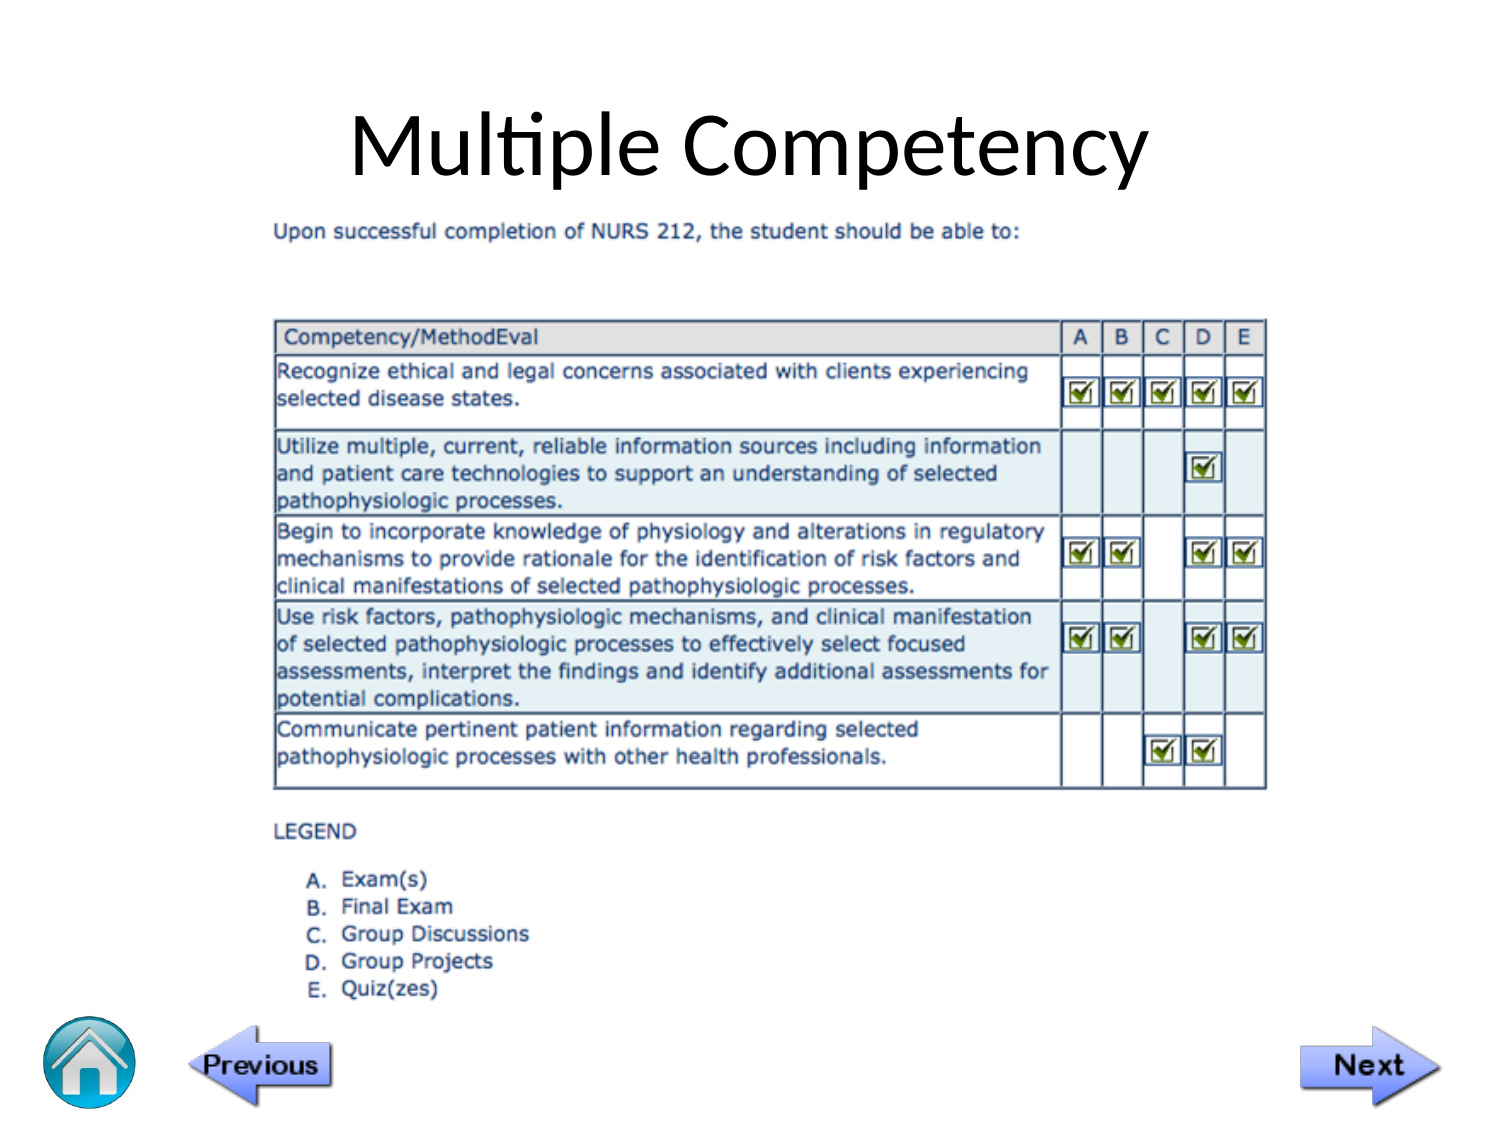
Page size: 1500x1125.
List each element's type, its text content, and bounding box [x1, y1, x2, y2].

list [235, 197, 1326, 1026]
picture [187, 1023, 338, 1113]
picture [37, 1009, 141, 1113]
picture [1299, 1025, 1447, 1113]
title Multiple Competency [75, 45, 1425, 233]
